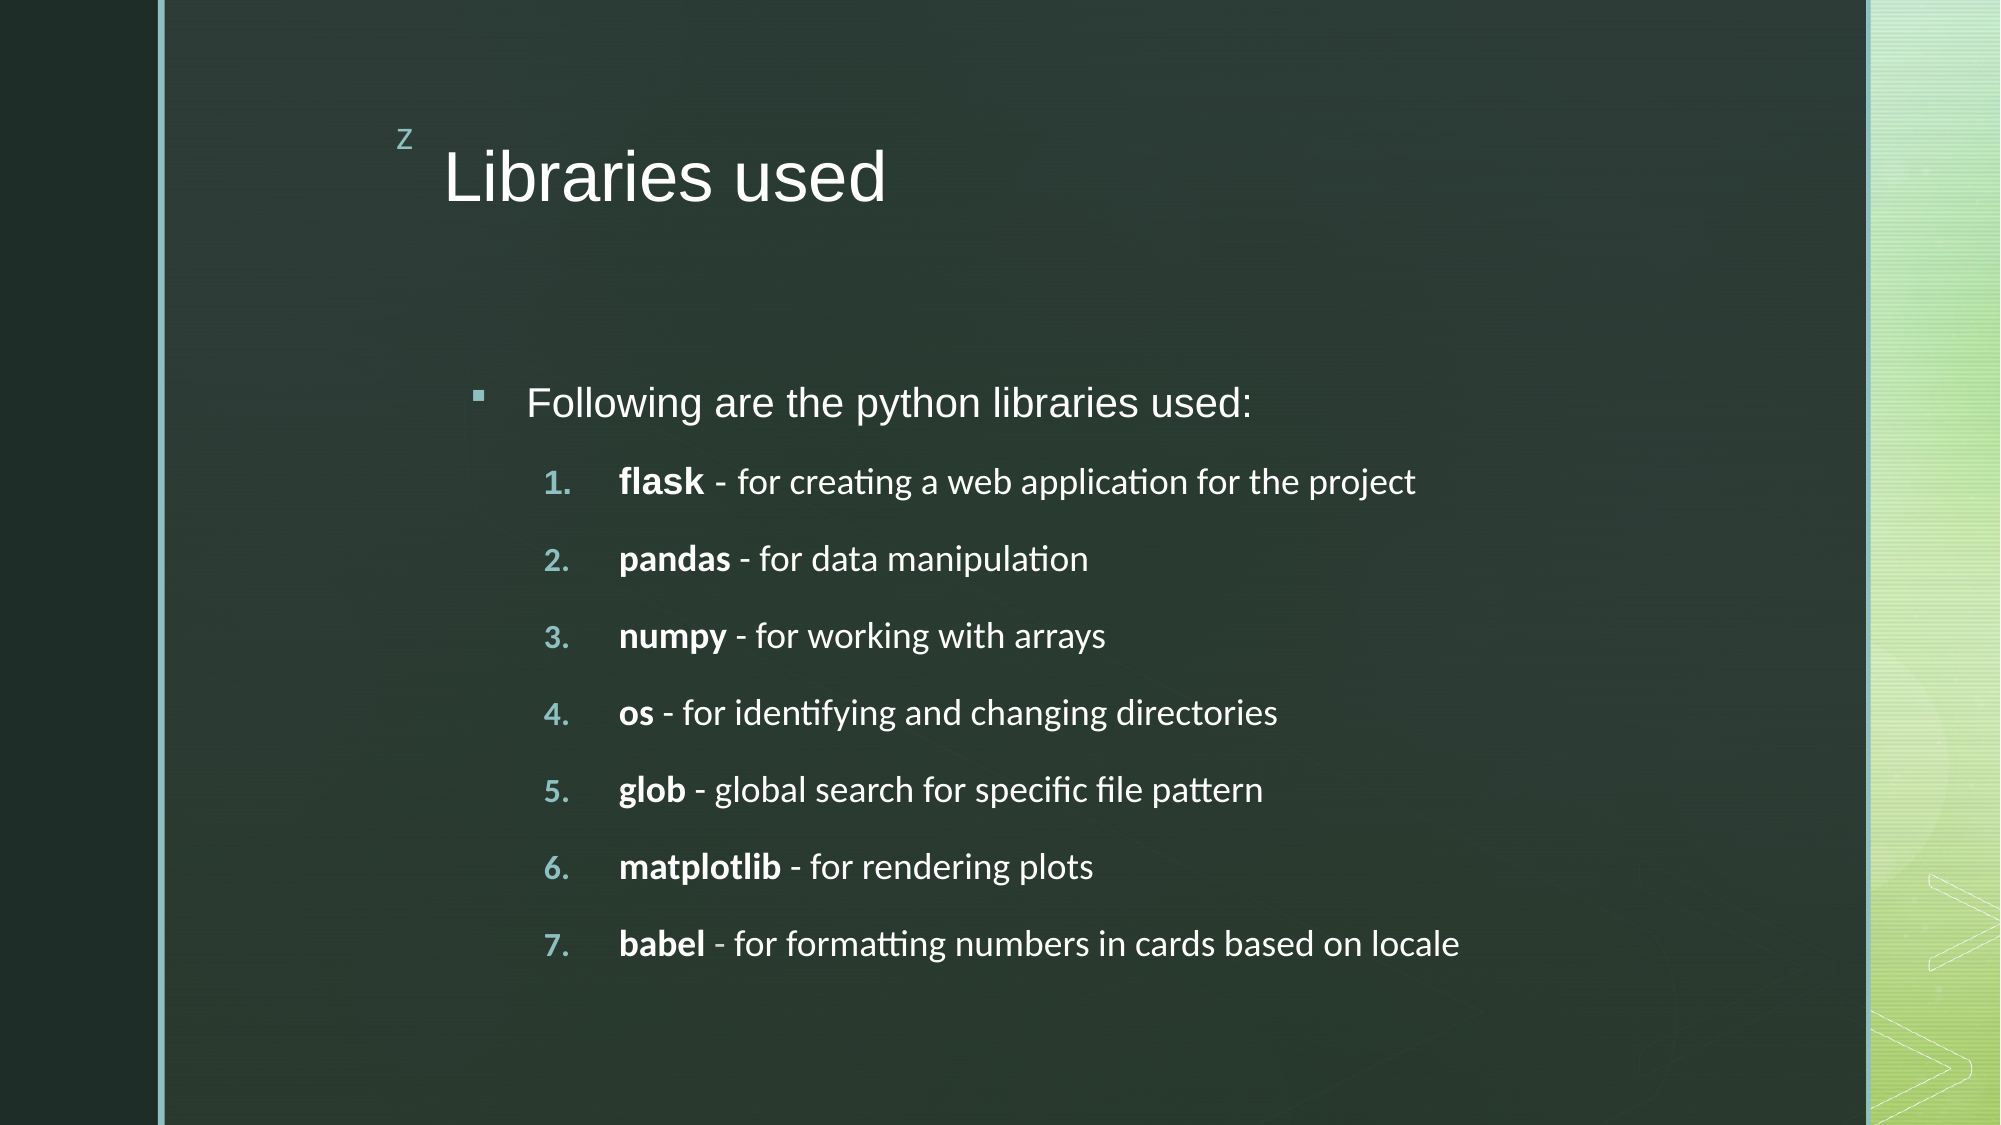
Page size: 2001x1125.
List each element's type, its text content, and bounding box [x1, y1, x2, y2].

title Libraries used [428, 132, 1734, 310]
list Following are the python libraries used: flask - for creating a web application for the project pandas - for data manipulation numpy - for working with arrays os - for identifying and changing directories glob - global search for specific file pattern matplotlib - for rendering plots babel - for formatting numbers in cards based on locale [454, 336, 1734, 993]
picture [1871, 0, 2001, 1125]
